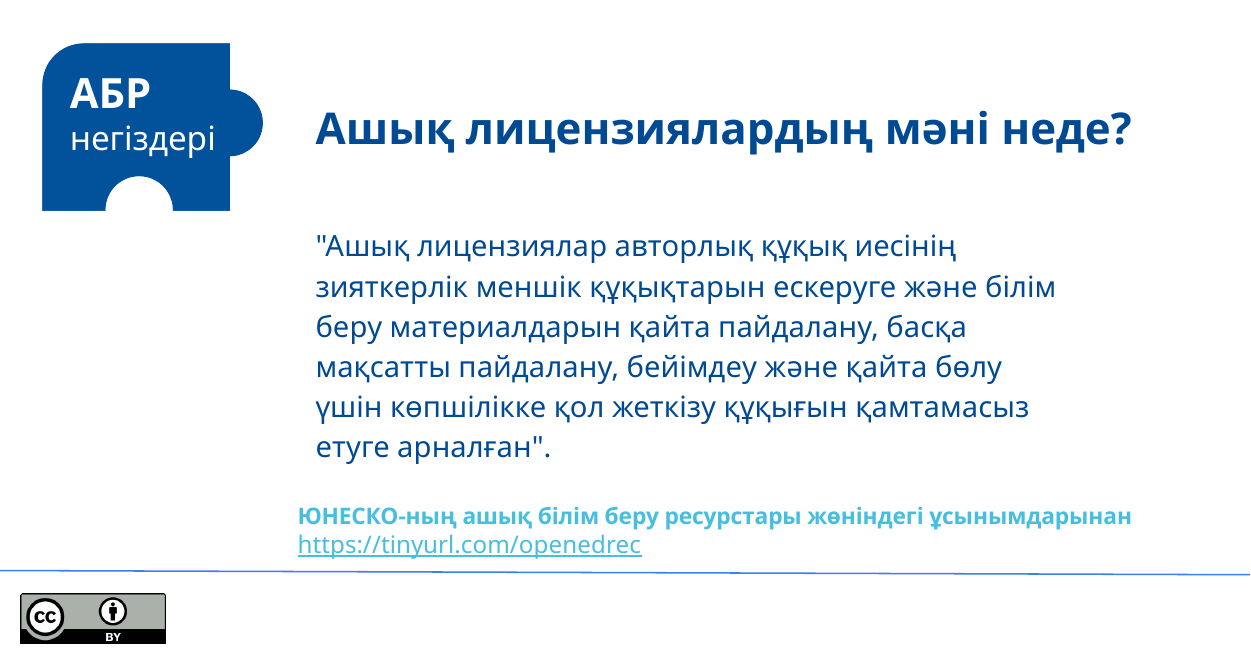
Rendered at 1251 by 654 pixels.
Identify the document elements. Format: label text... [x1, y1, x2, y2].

text_box "Ашық лицензиялар авторлық құқық иесінің зияткерлік меншік құқықтарын ескеруге және білім беру материалдарын қайта пайдалану, басқа мақсатты пайдалану, бейімдеу және қайта бөлу үшін көпшілікке қол жеткізу құқығын қамтамасыз етуге арналған". [303, 210, 1089, 490]
text_box АБР негіздері [54, 52, 392, 252]
text_box ЮНЕСКО-ның ашық білім беру ресурстары жөніндегі ұсынымдарынан https://tinyurl.com/openedrec [286, 490, 1191, 568]
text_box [0, 570, 1250, 575]
text_box [0, 582, 1250, 654]
text_box Ашық лицензиялардың мәні неде? [392, 89, 1157, 165]
picture [20, 591, 194, 645]
picture [41, 43, 263, 212]
